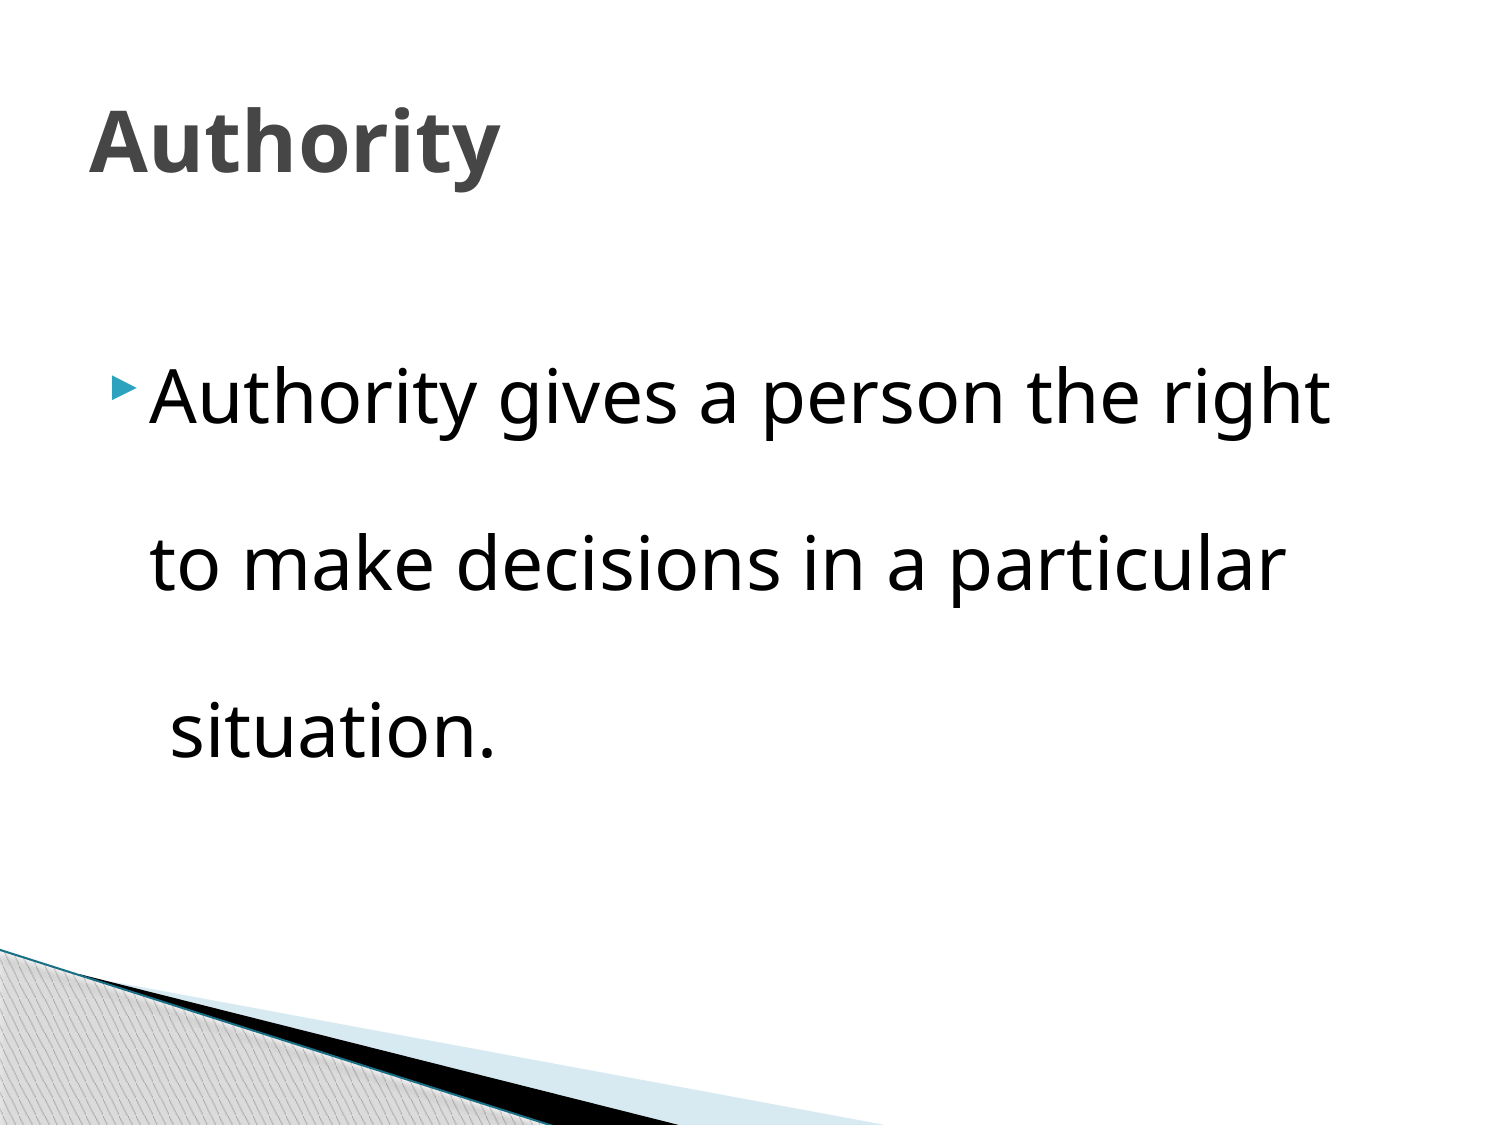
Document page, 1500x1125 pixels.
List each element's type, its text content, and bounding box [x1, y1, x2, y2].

list Authority gives a person the right to make decisions in a particular situation. [75, 243, 1425, 986]
title Authority [75, 45, 1425, 233]
